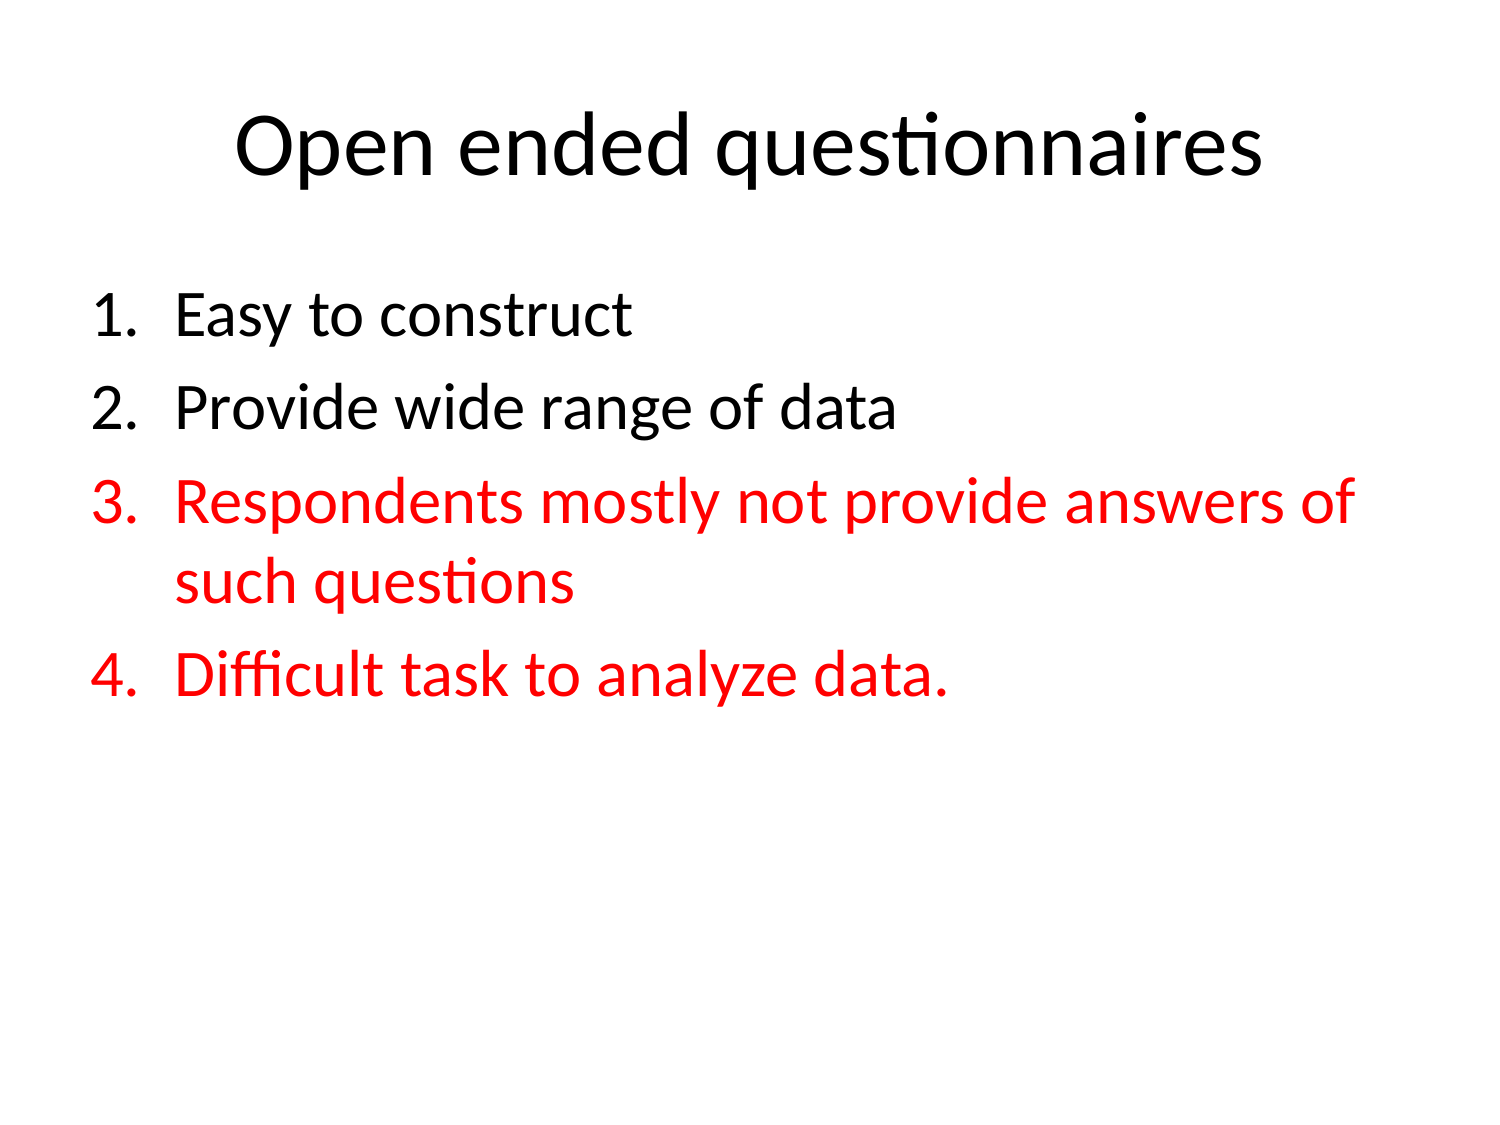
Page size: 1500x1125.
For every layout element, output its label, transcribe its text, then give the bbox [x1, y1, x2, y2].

list Easy to construct Provide wide range of data Respondents mostly not provide answers of such questions Difficult task to analyze data. [75, 262, 1425, 1005]
title Open ended questionnaires [75, 45, 1425, 233]
